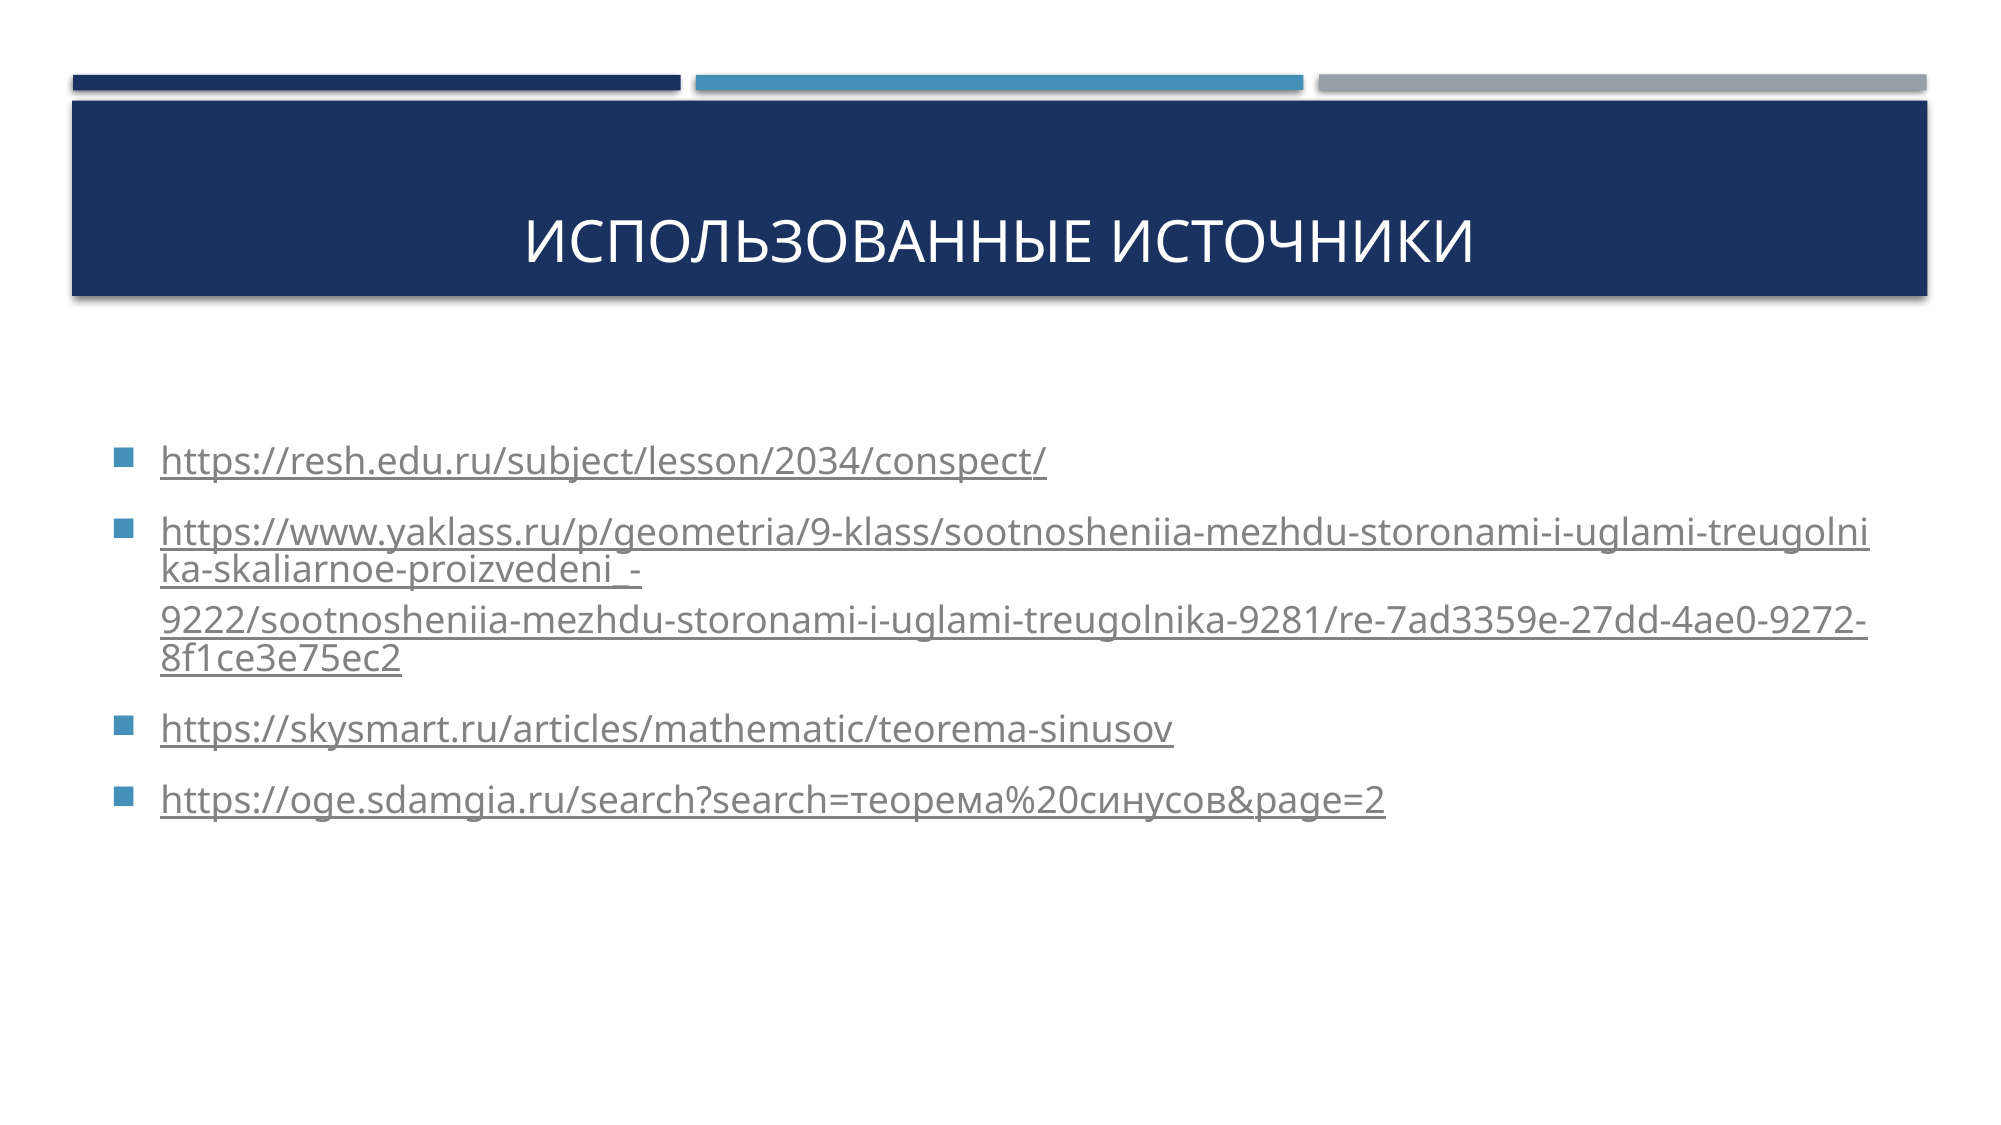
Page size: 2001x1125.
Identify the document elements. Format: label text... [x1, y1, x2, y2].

list https://resh.edu.ru/subject/lesson/2034/conspect/ https://www.yaklass.ru/p/geometria/9-klass/sootnosheniia-mezhdu-storonami-i-uglami-treugolnika-skaliarnoe-proizvedeni_-9222/sootnosheniia-mezhdu-storonami-i-uglami-treugolnika-9281/re-7ad3359e-27dd-4ae0-9272-8f1ce3e75ec2 https://skysmart.ru/articles/mathematic/teorema-sinusov https://oge.sdamgia.ru/search?search=теорема%20синусов&page=2 [95, 357, 1905, 962]
title Использованные источники [95, 115, 1905, 282]
